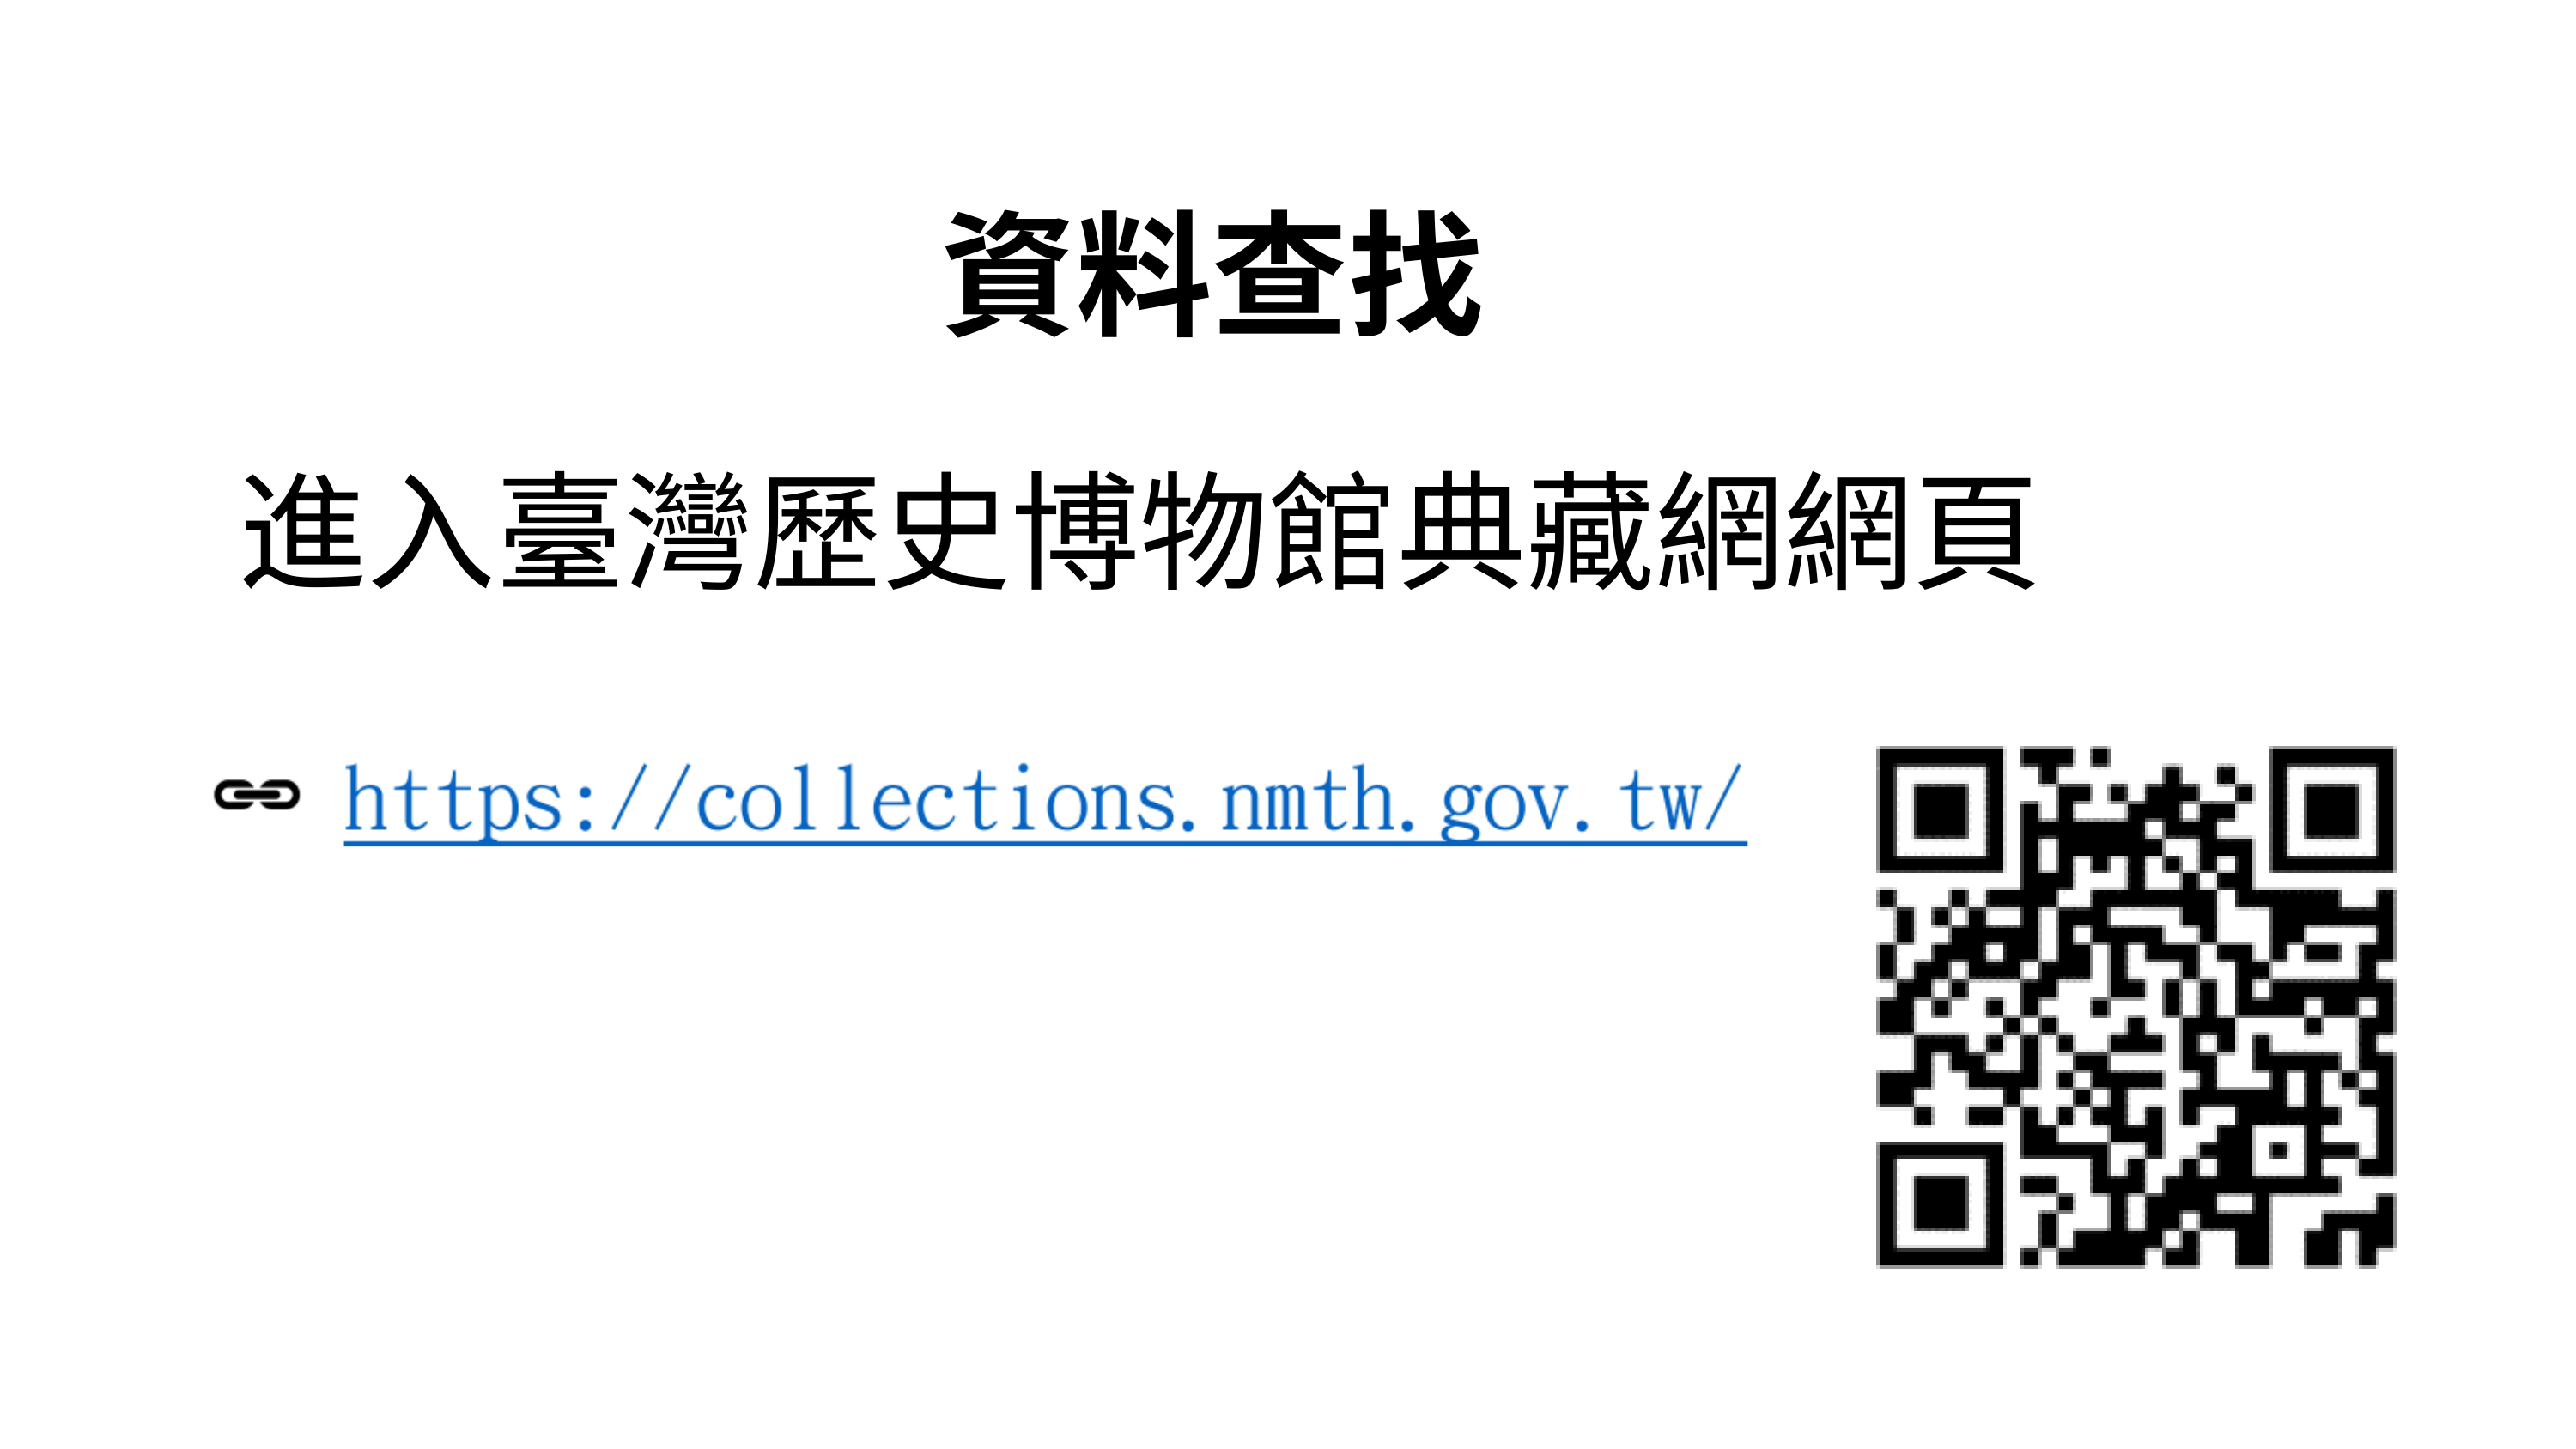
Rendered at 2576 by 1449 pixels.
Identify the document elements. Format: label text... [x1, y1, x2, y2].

text_box 資料查找 [125, 124, 2300, 354]
text_box 進入臺灣歷史博物館典藏網網頁 [52, 389, 2227, 605]
text_box [1835, 698, 2432, 1304]
text_box [188, 724, 1781, 880]
